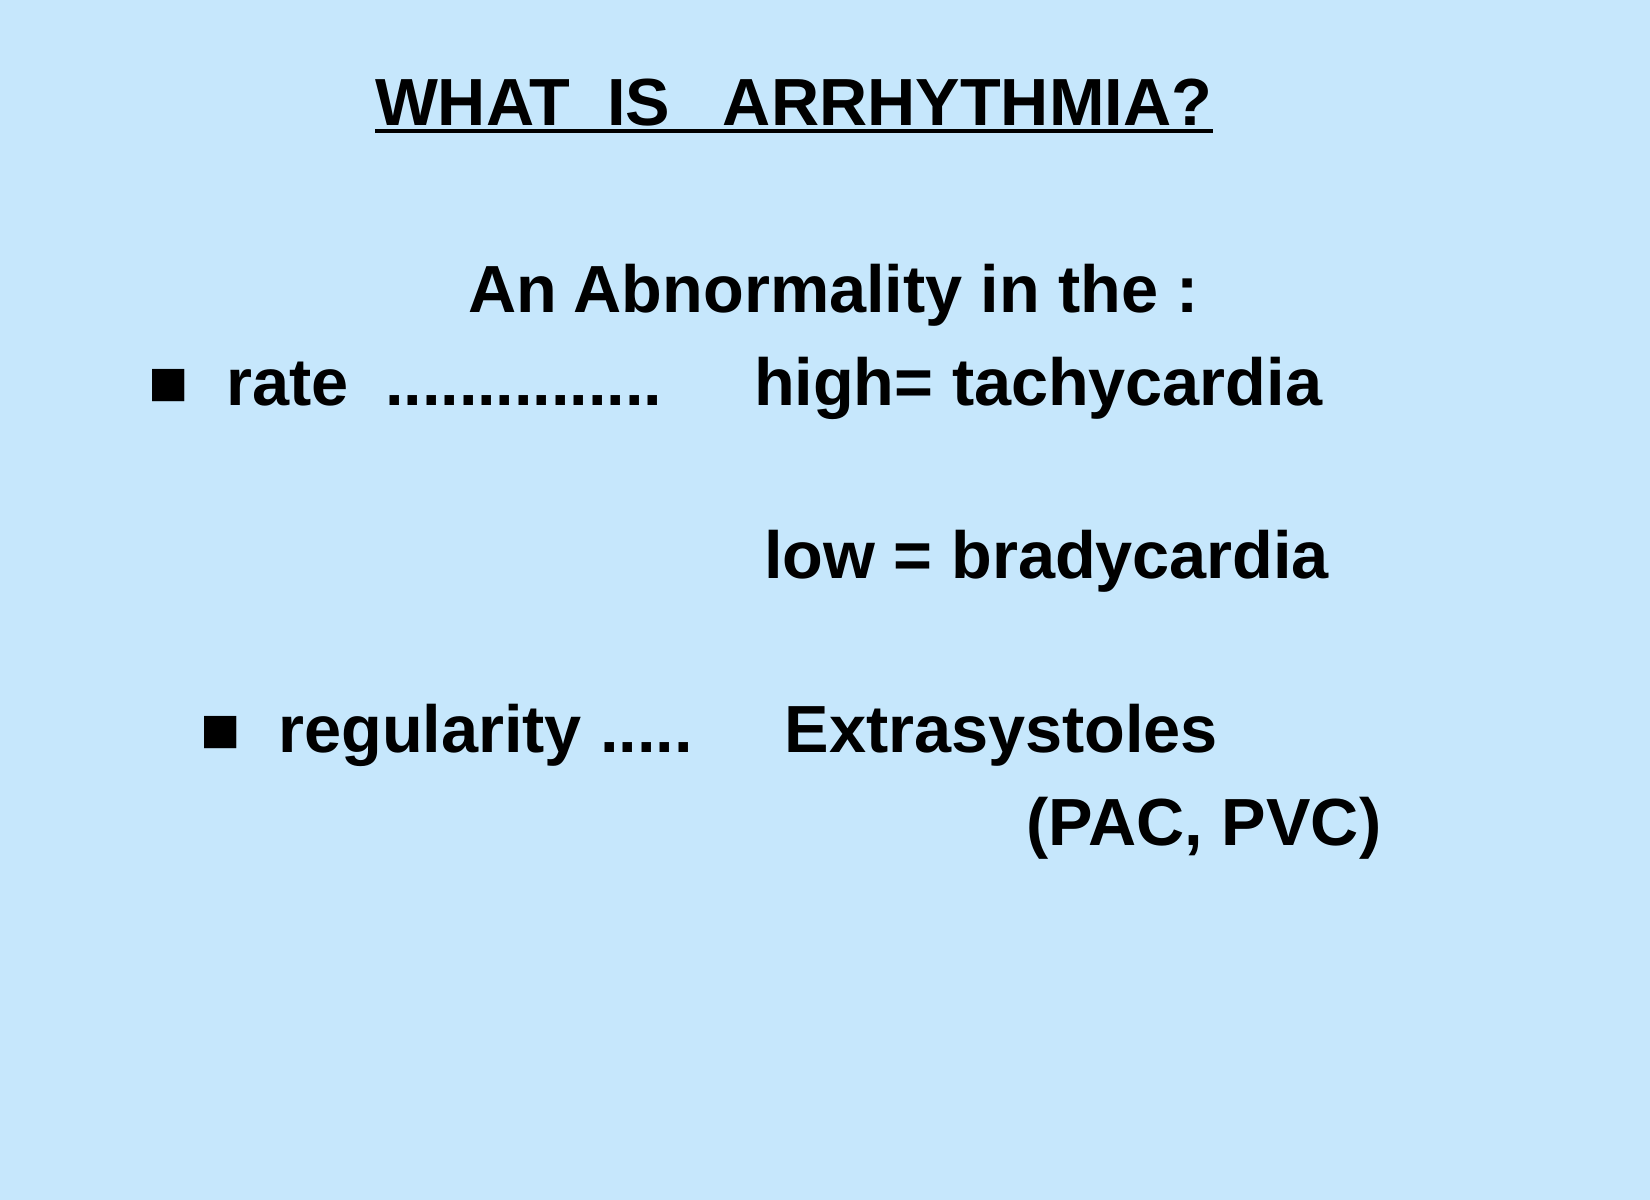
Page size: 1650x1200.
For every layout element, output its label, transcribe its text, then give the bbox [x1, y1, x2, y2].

text_box WHAT IS ARRHYTHMIA? An Abnormality in the : ■ rate ............... high= tachycardia low = bradycardia ■ regularity ..... Extrasystoles (PAC, PVC) [0, 0, 1650, 1200]
